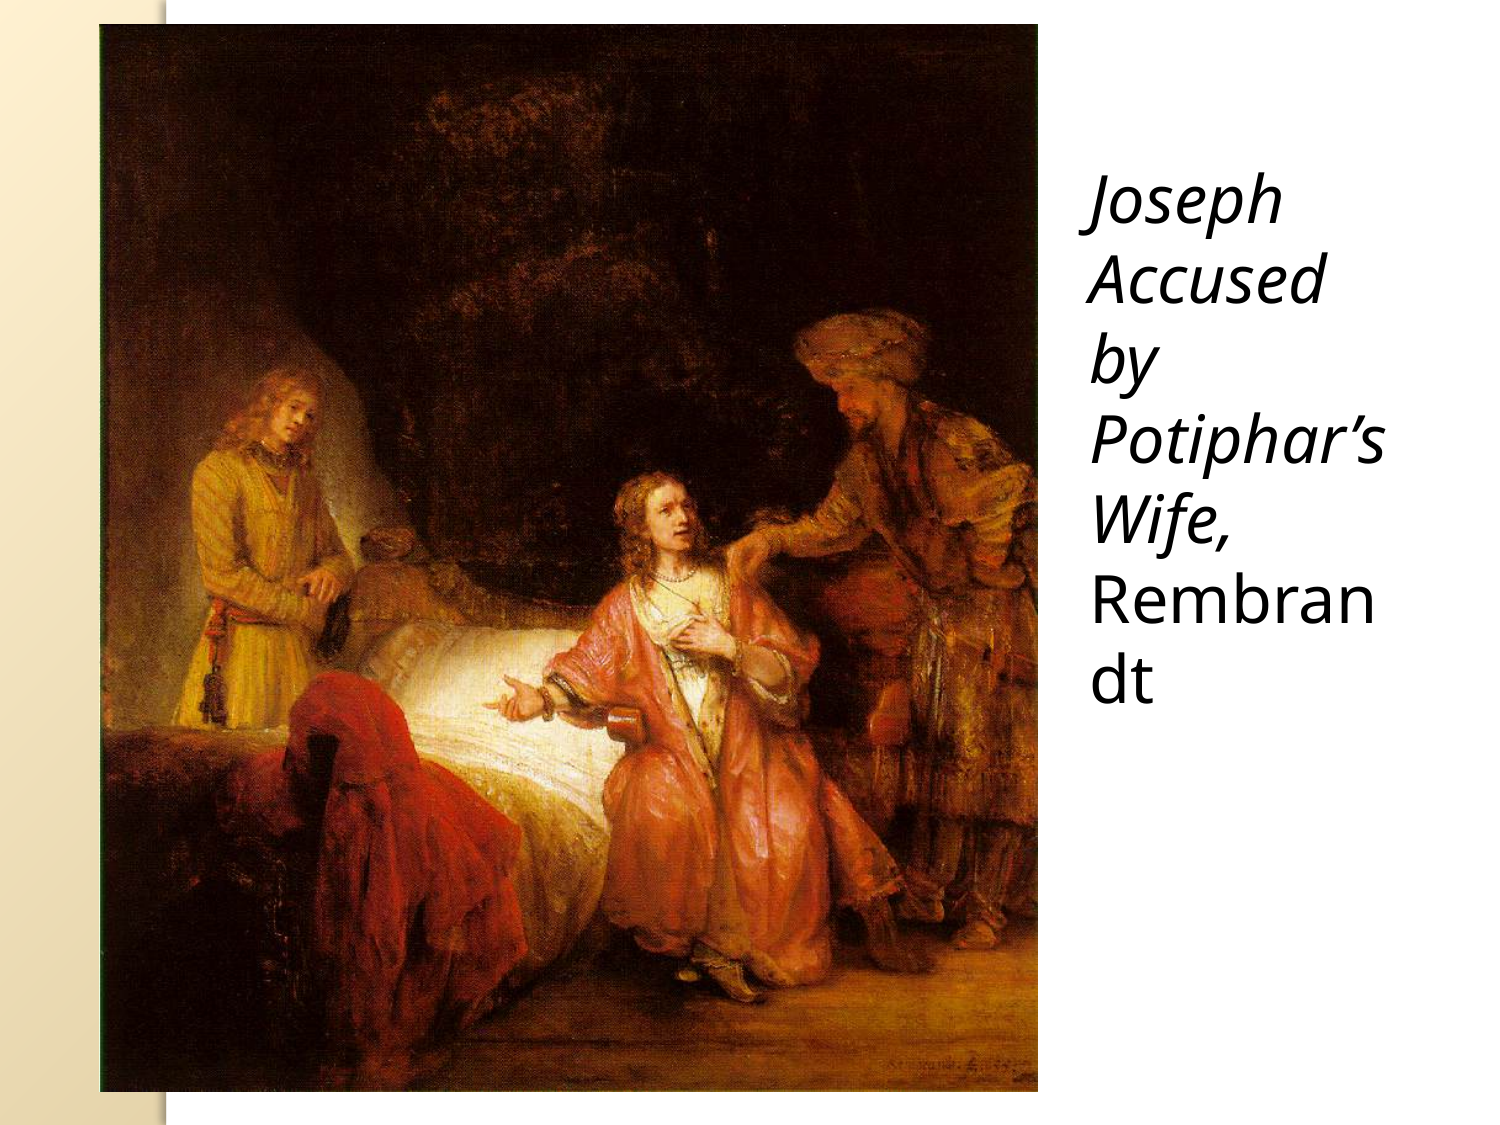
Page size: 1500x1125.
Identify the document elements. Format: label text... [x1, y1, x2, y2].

picture [99, 24, 1038, 1092]
text_box Joseph Accused by Potiphar’s Wife, Rembrandt [1074, 149, 1425, 770]
